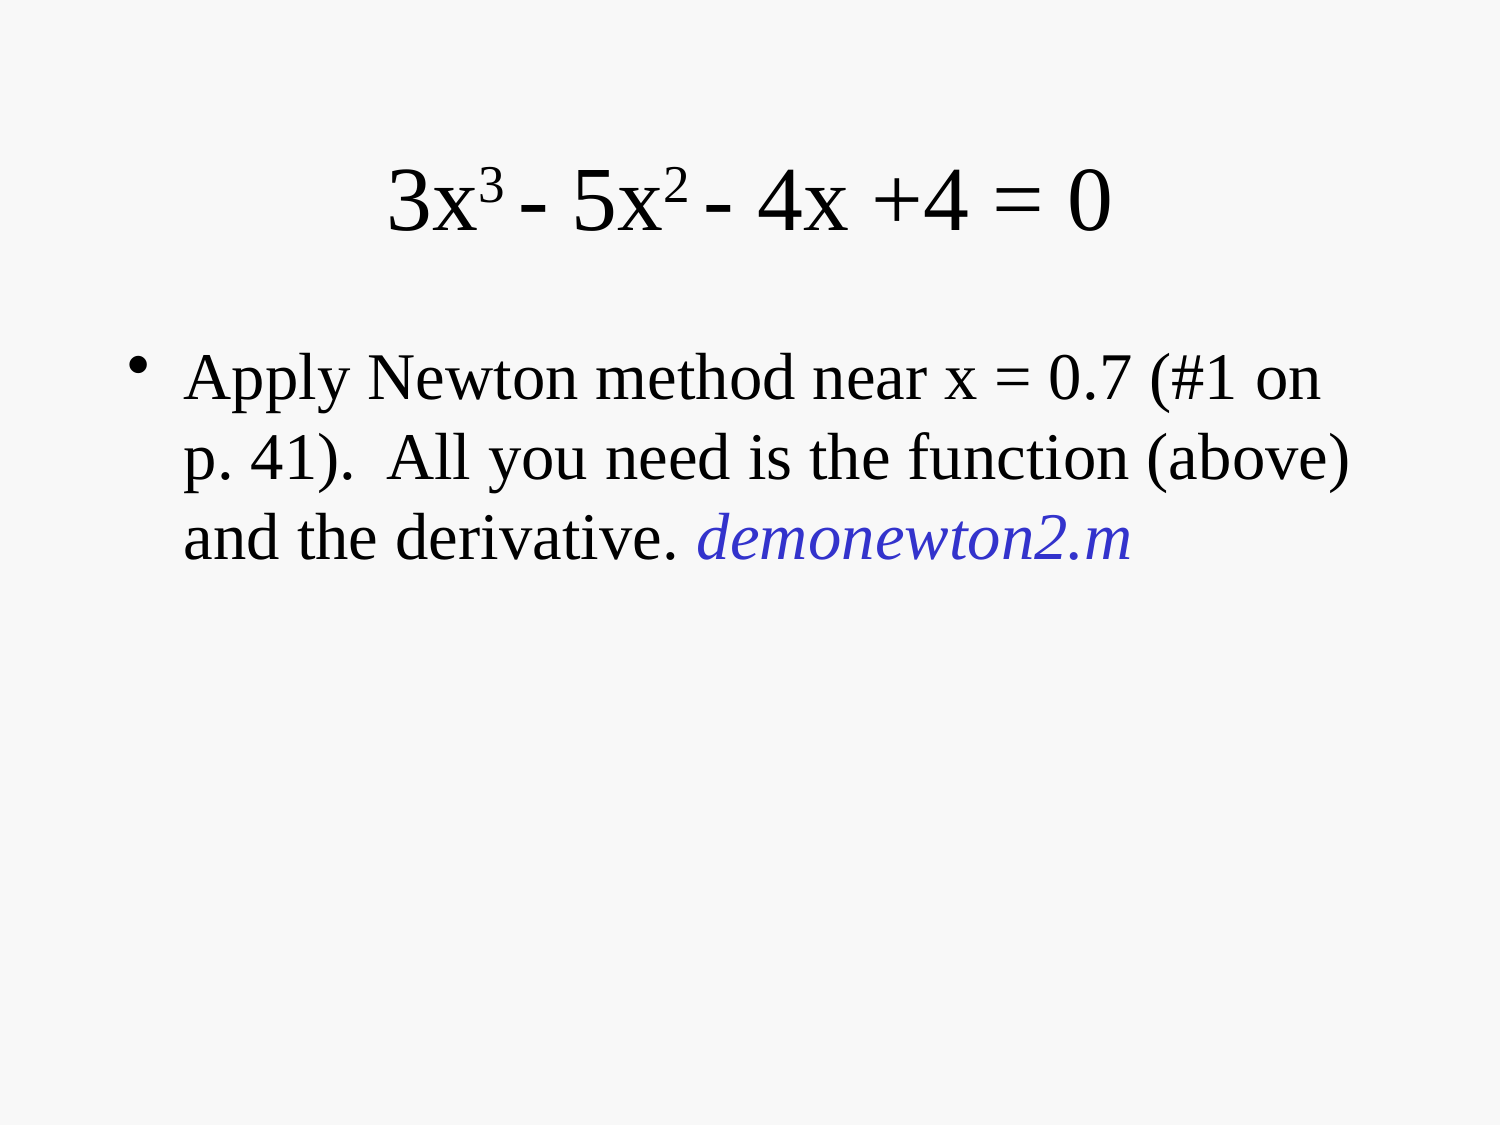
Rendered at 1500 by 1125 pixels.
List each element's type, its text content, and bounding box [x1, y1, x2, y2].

title 3x3 - 5x2 - 4x +4 = 0 [112, 99, 1388, 288]
list Apply Newton method near x = 0.7 (#1 on p. 41). All you need is the function (above) and the derivative. demonewton2.m [112, 324, 1388, 638]
